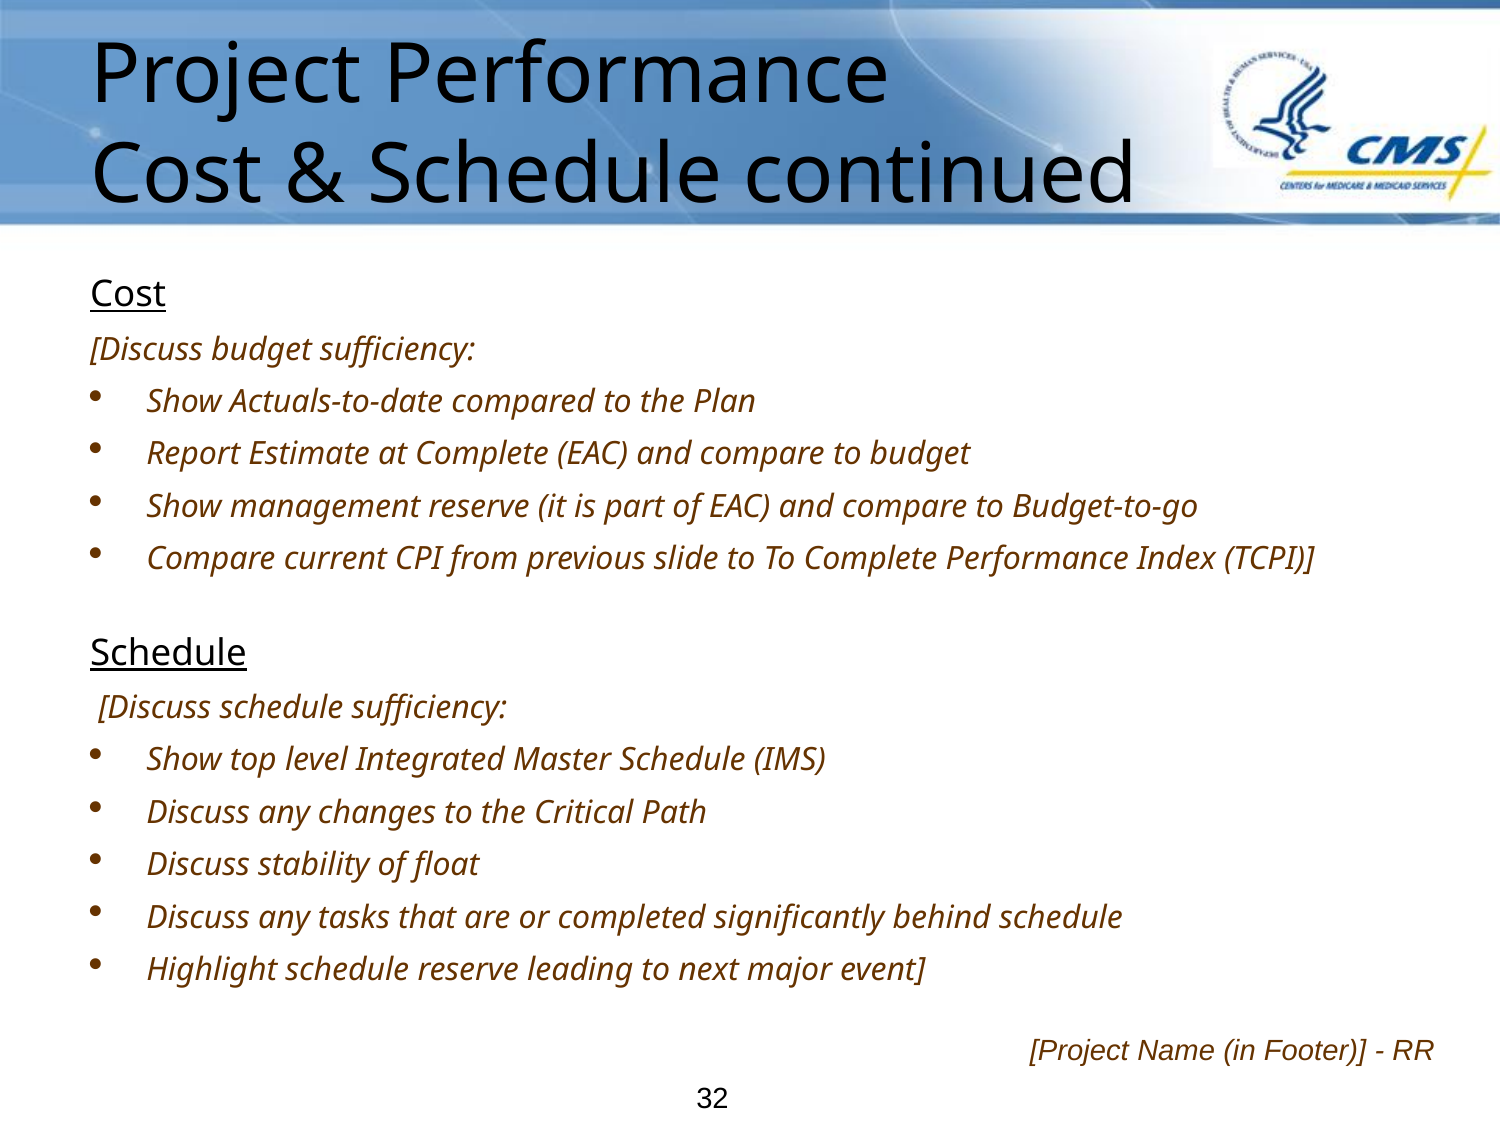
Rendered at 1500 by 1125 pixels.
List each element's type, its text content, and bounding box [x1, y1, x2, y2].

footer [Project Name (in Footer)] - RR [974, 1023, 1451, 1103]
slide_number 31 [537, 1071, 888, 1125]
picture [0, 0, 1500, 1125]
list Cost [Discuss budget sufficiency: Show Actuals-to-date compared to the Plan Report Estimate at Complete (EAC) and compare to budget Show management reserve (it is part of EAC) and compare to Budget-to-go Compare current CPI from previous slide to To Complete Performance Index (TCPI)] Schedule [Discuss schedule sufficiency: Show top level Integrated Master Schedule (IMS) Discuss any changes to the Critical Path Discuss stability of float Discuss any tasks that are or completed significantly behind schedule Highlight schedule reserve leading to next major event] [74, 262, 1426, 1006]
title Project Performance Cost & Schedule continued [74, 24, 1426, 213]
